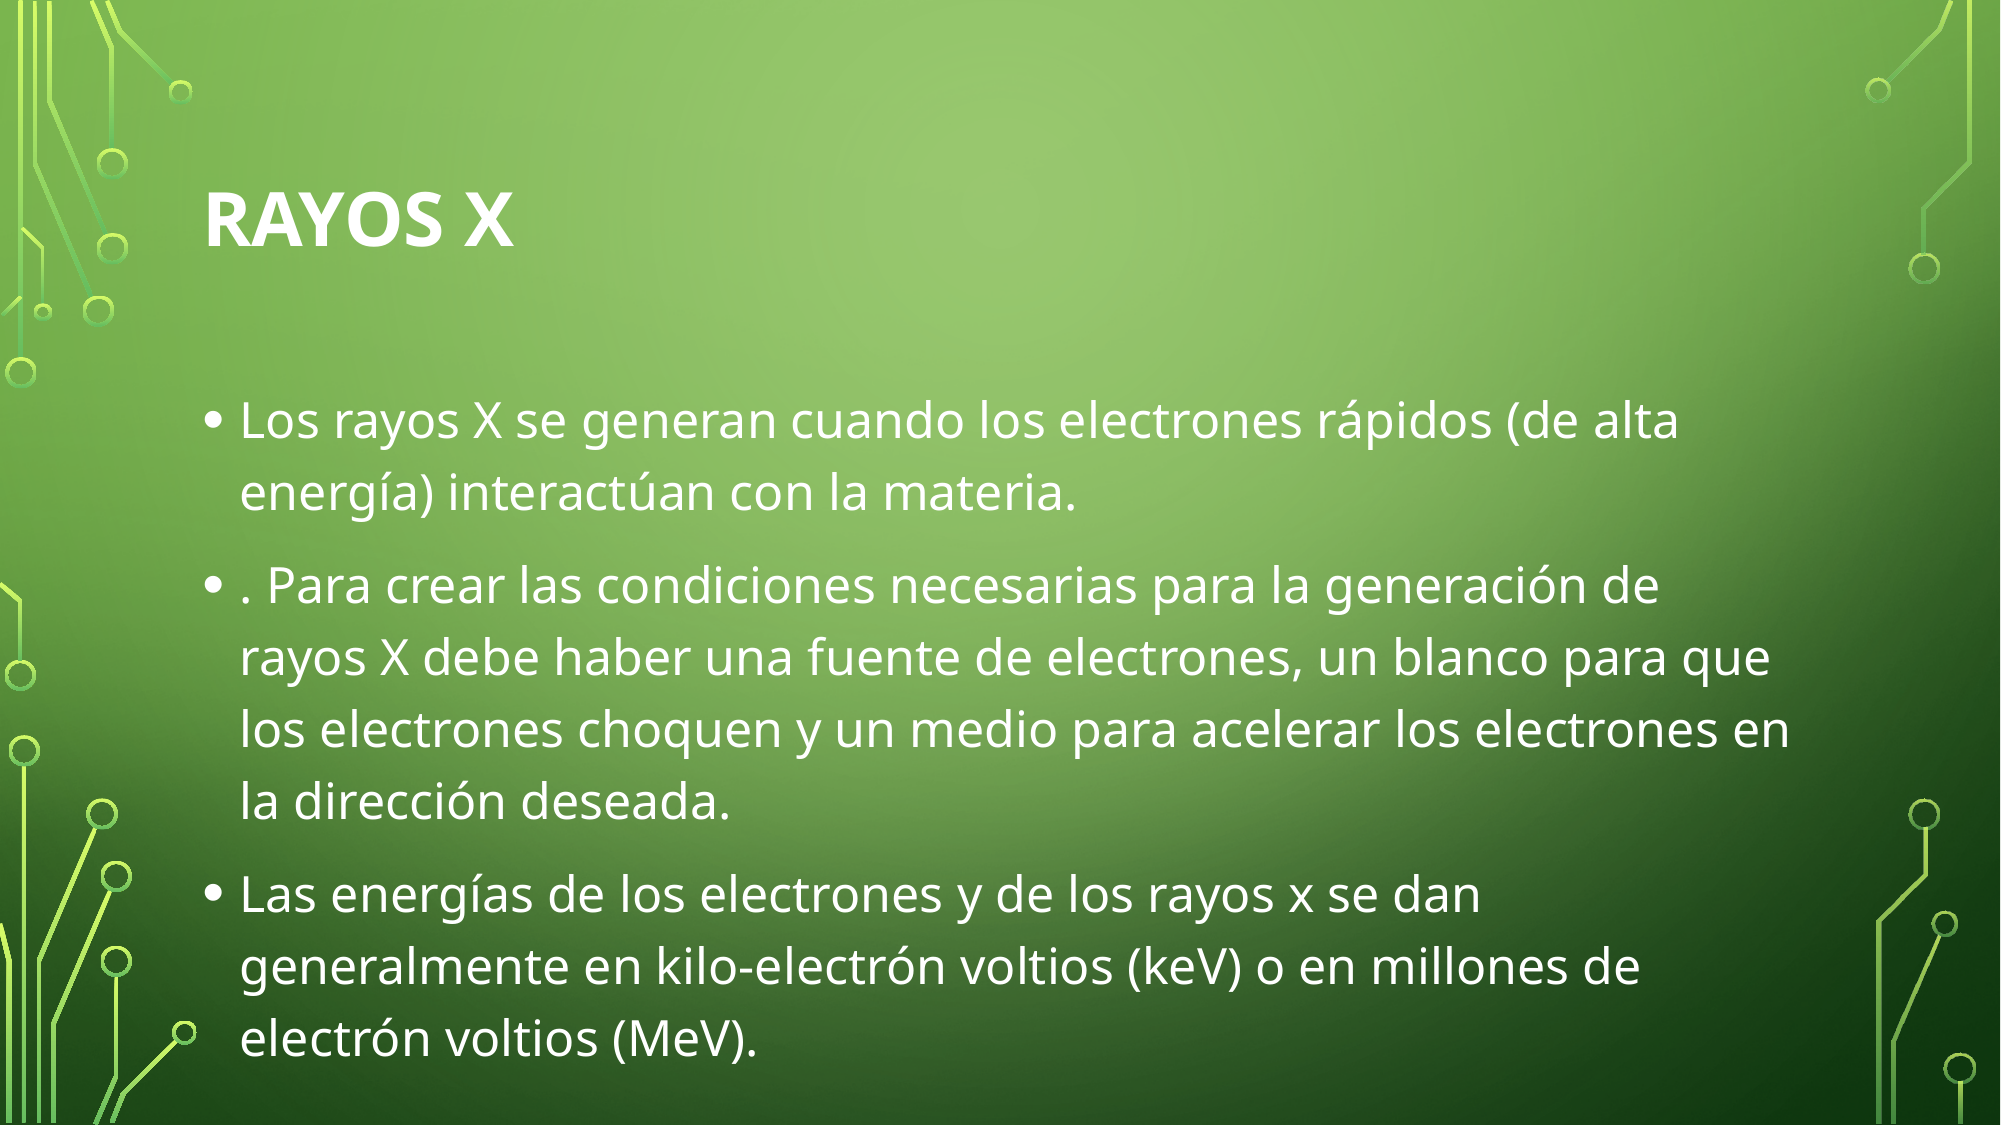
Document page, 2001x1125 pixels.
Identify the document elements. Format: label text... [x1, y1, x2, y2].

title Rayos X [187, 101, 1813, 344]
list Los rayos X se generan cuando los electrones rápidos (de alta energía) interactúan con la materia. . Para crear las condiciones necesarias para la generación de rayos X debe haber una fuente de electrones, un blanco para que los electrones choquen y un medio para acelerar los electrones en la dirección deseada. Las energías de los electrones y de los rayos x se dan generalmente en kilo-electrón voltios (keV) o en millones de electrón voltios (MeV). [187, 369, 1813, 950]
